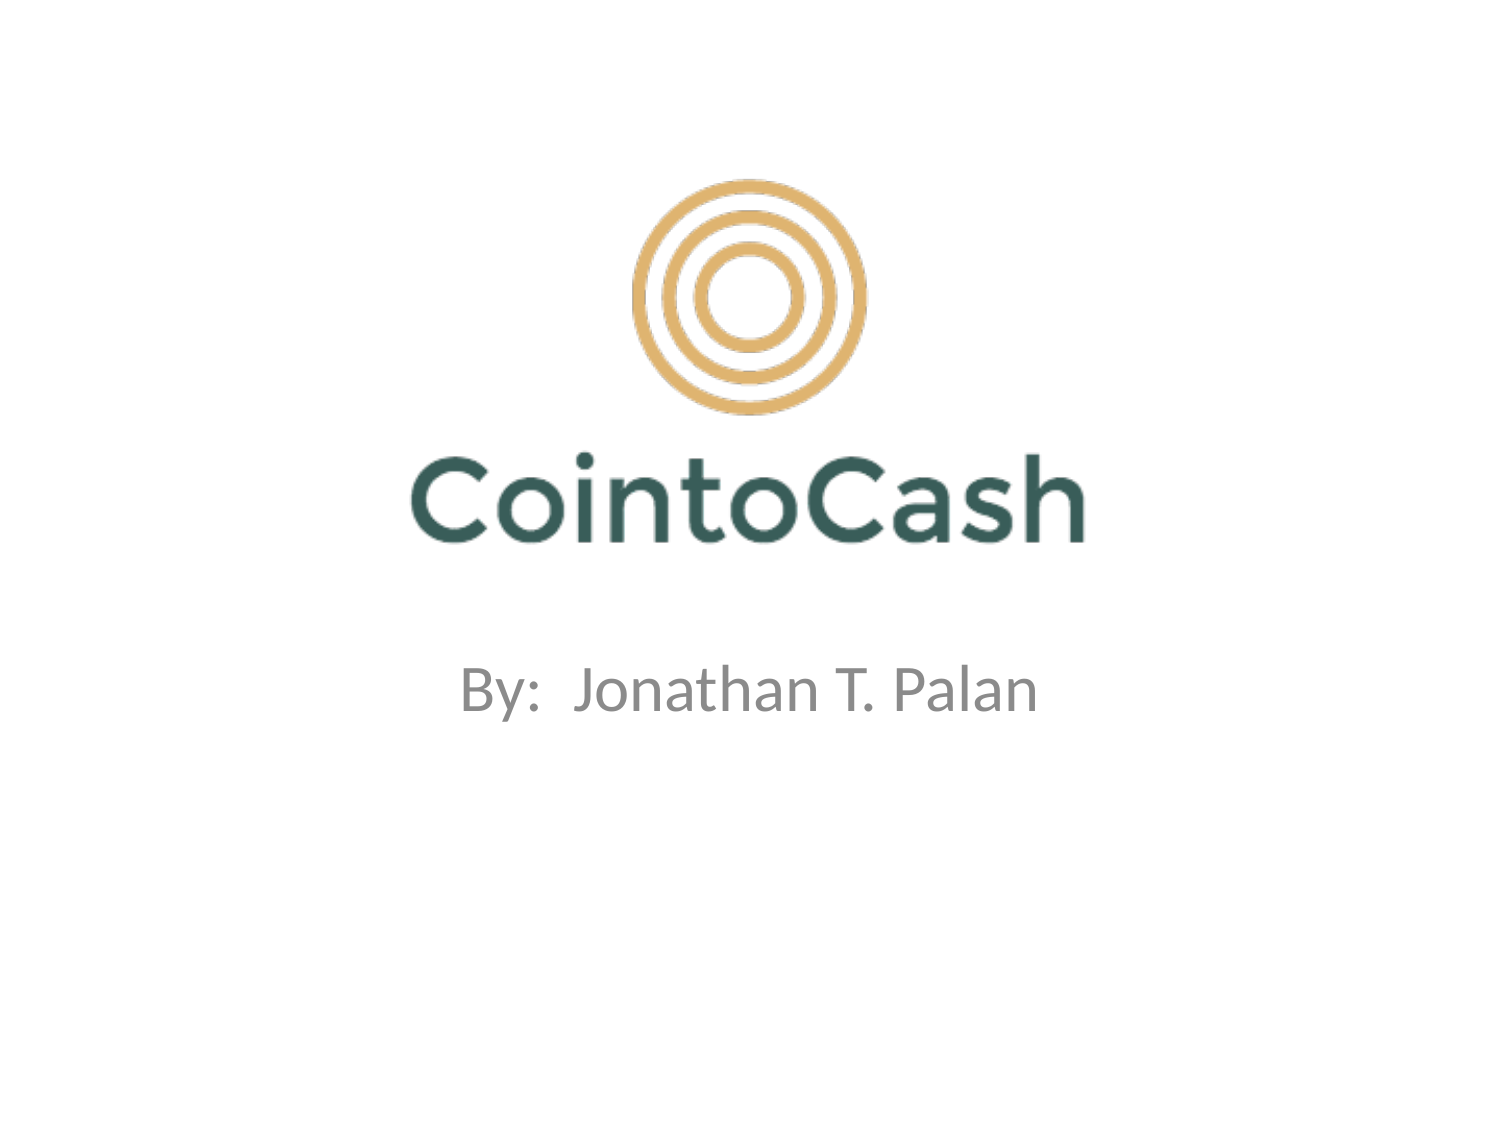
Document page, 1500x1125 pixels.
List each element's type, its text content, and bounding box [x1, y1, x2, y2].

subtitle By: Jonathan T. Palan [225, 637, 1275, 925]
picture [333, 151, 1167, 576]
